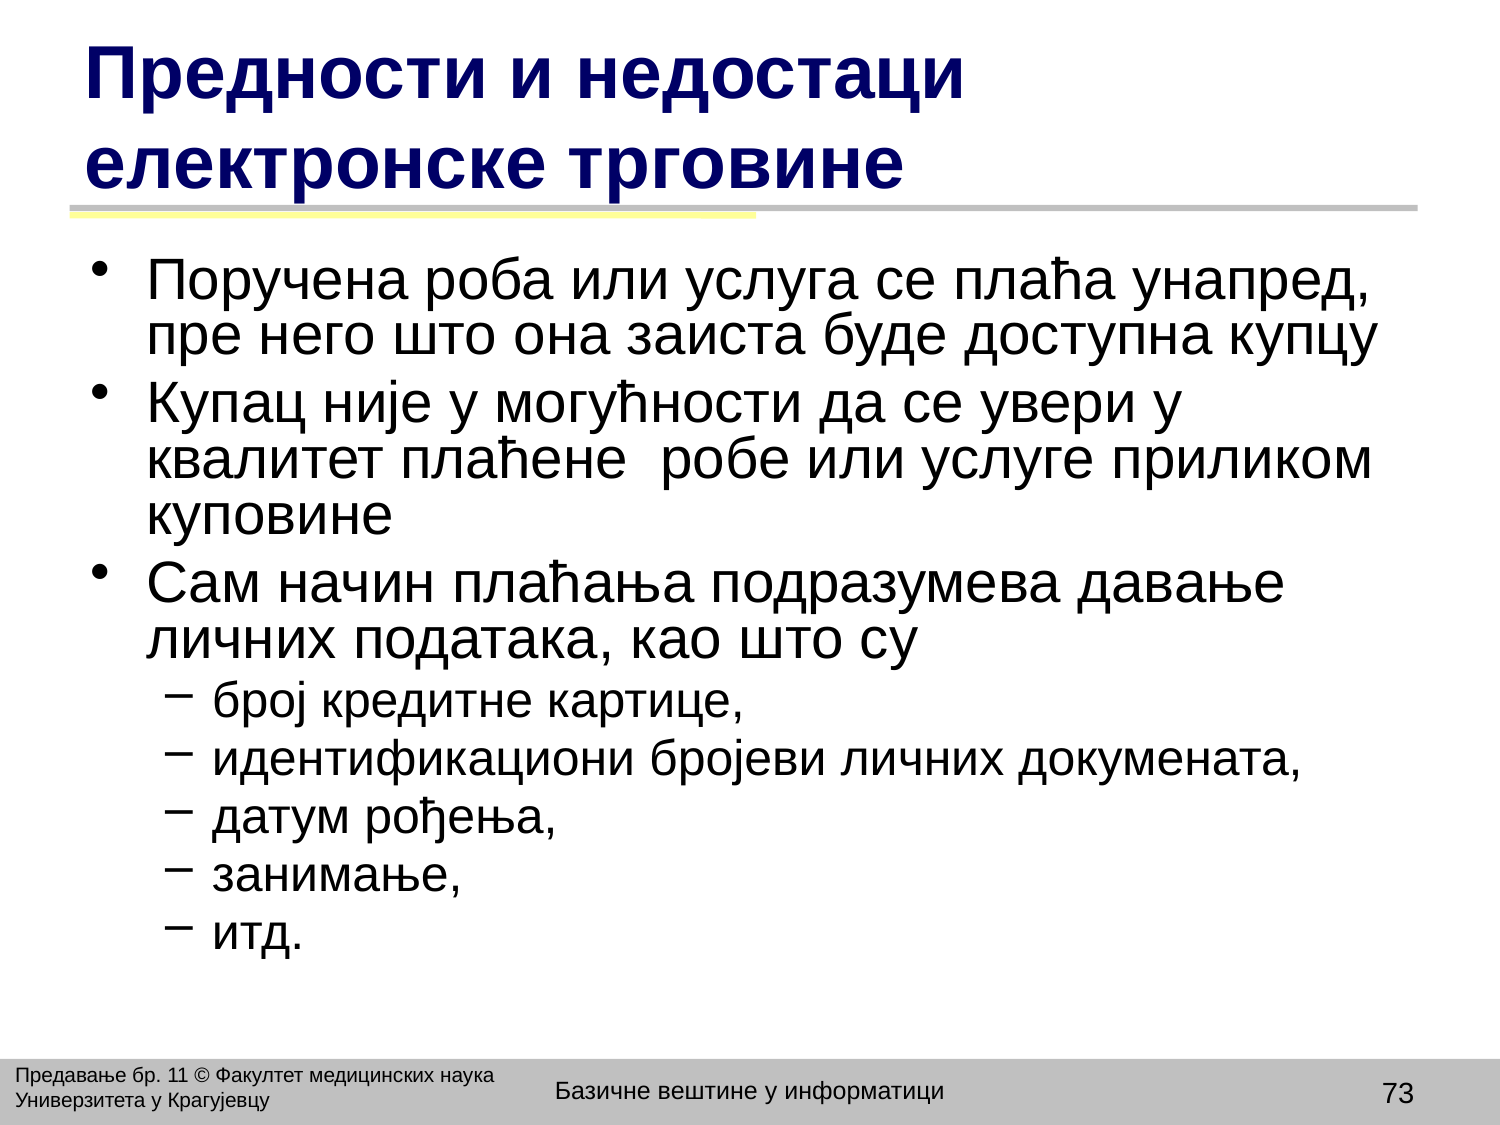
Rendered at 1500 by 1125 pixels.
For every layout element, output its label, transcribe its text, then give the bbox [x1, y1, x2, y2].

list Поручена роба или услуга се плаћа унапред, пре него што она заиста буде доступна купцу Купац није у могућности да се увери у квалитет плаћене робе или услуге приликом куповине Сам начин плаћања подразумева давање личних података, као што су број кредитне картице, идентификациони бројеви личних докумената, датум рођења, занимање, итд. [74, 246, 1426, 1023]
slide_number Предавање бр. 11 © Факултет медицинских наука Универзитета у Крагујевцу [0, 1053, 621, 1108]
title Предности и недостаци електронске трговине [69, 19, 1426, 208]
slide_number 73 [1079, 1066, 1430, 1125]
footer Базичне вештине у информатици [512, 1066, 988, 1125]
